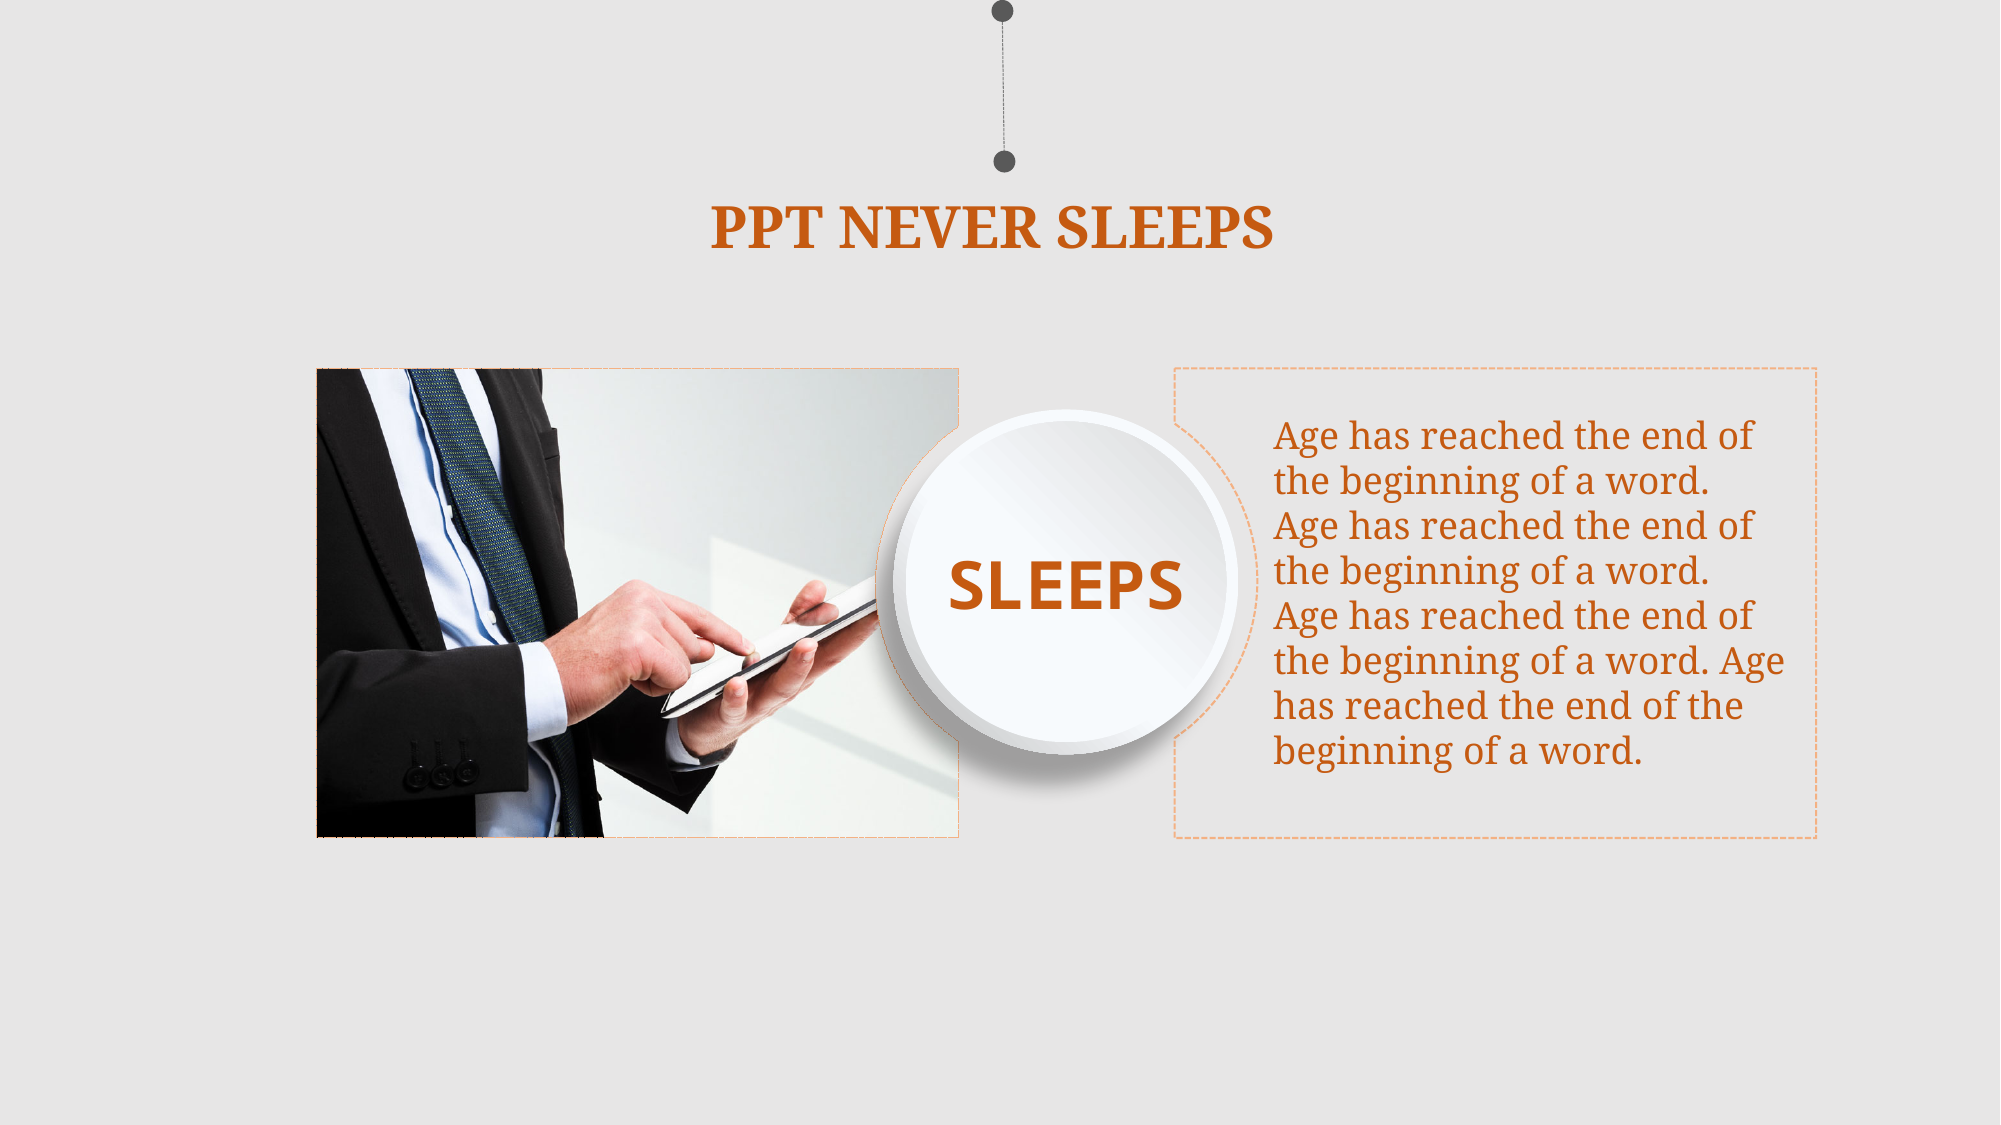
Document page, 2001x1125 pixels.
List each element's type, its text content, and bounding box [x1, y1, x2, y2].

picture [316, 368, 959, 838]
text_box Age has reached the end of the beginning of a word. Age has reached the end of the beginning of a word. Age has reached the end of the beginning of a word. Age has reached the end of the beginning of a word. [1258, 404, 1817, 780]
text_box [893, 409, 1239, 755]
text_box [1173, 367, 1818, 840]
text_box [740, 0, 1247, 269]
